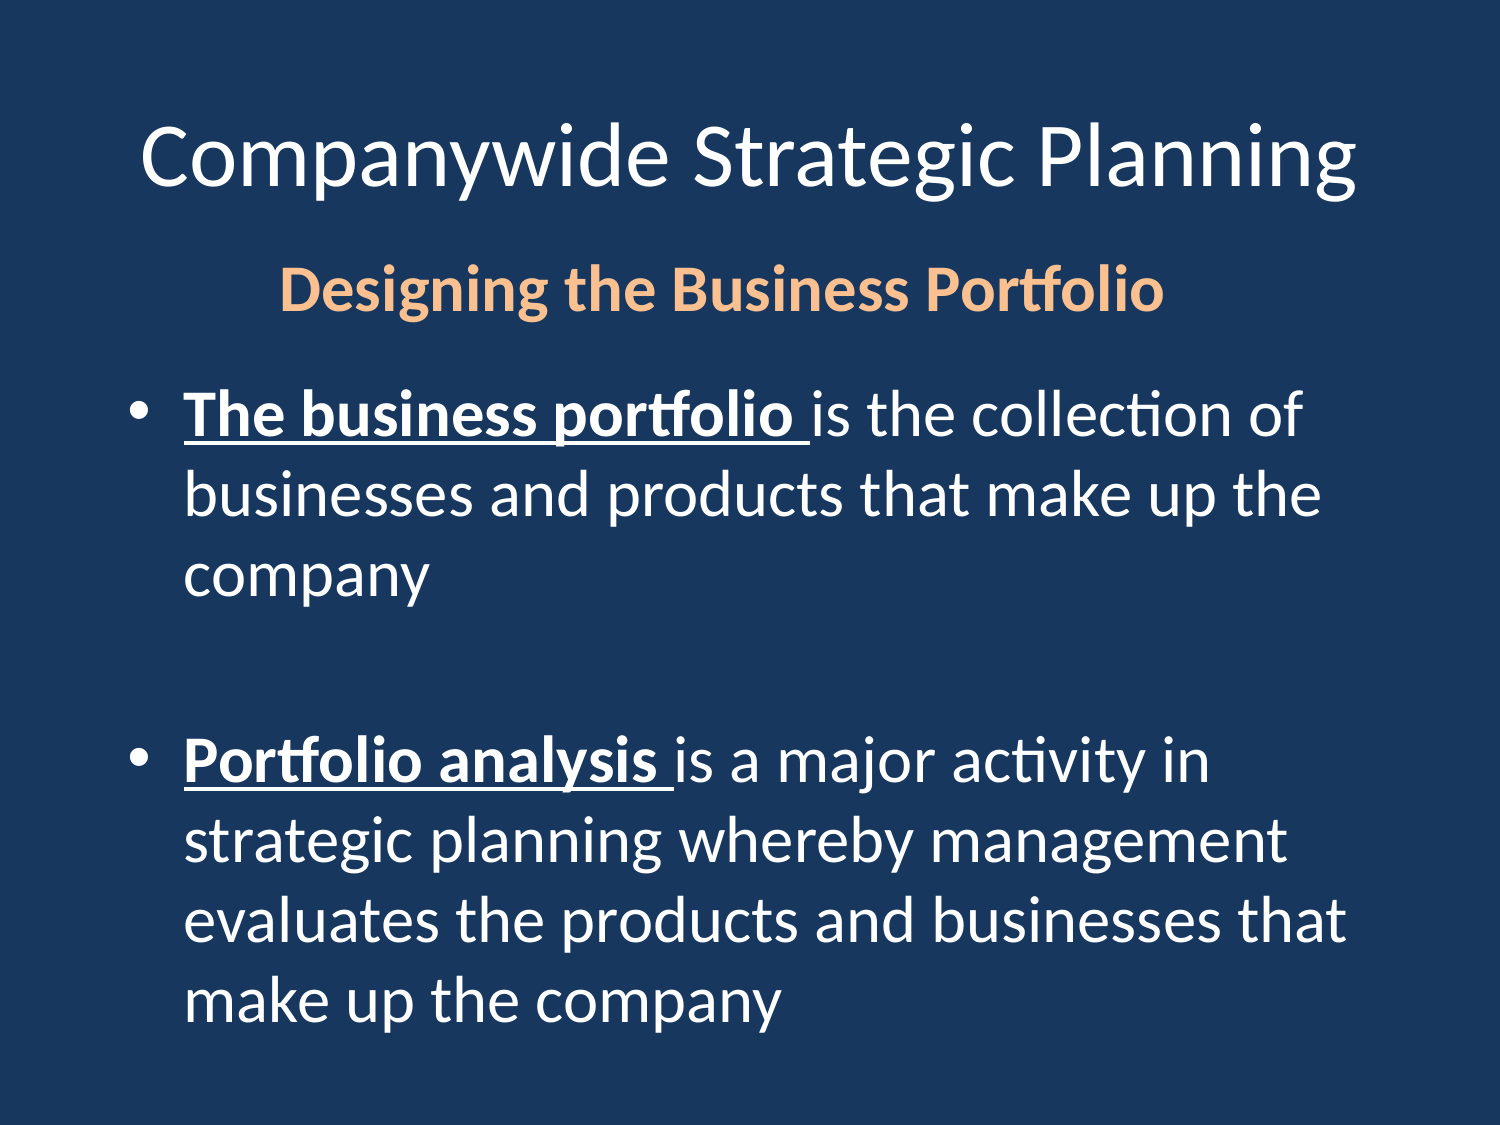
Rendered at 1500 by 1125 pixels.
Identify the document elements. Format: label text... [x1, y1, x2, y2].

text_box Companywide Strategic Planning [112, 87, 1388, 275]
text_box Designing the Business Portfolio [264, 237, 1288, 300]
text_box The business portfolio is the collection of businesses and products that make up the company Portfolio analysis is a major activity in strategic planning whereby management evaluates the products and businesses that make up the company [112, 362, 1388, 1038]
